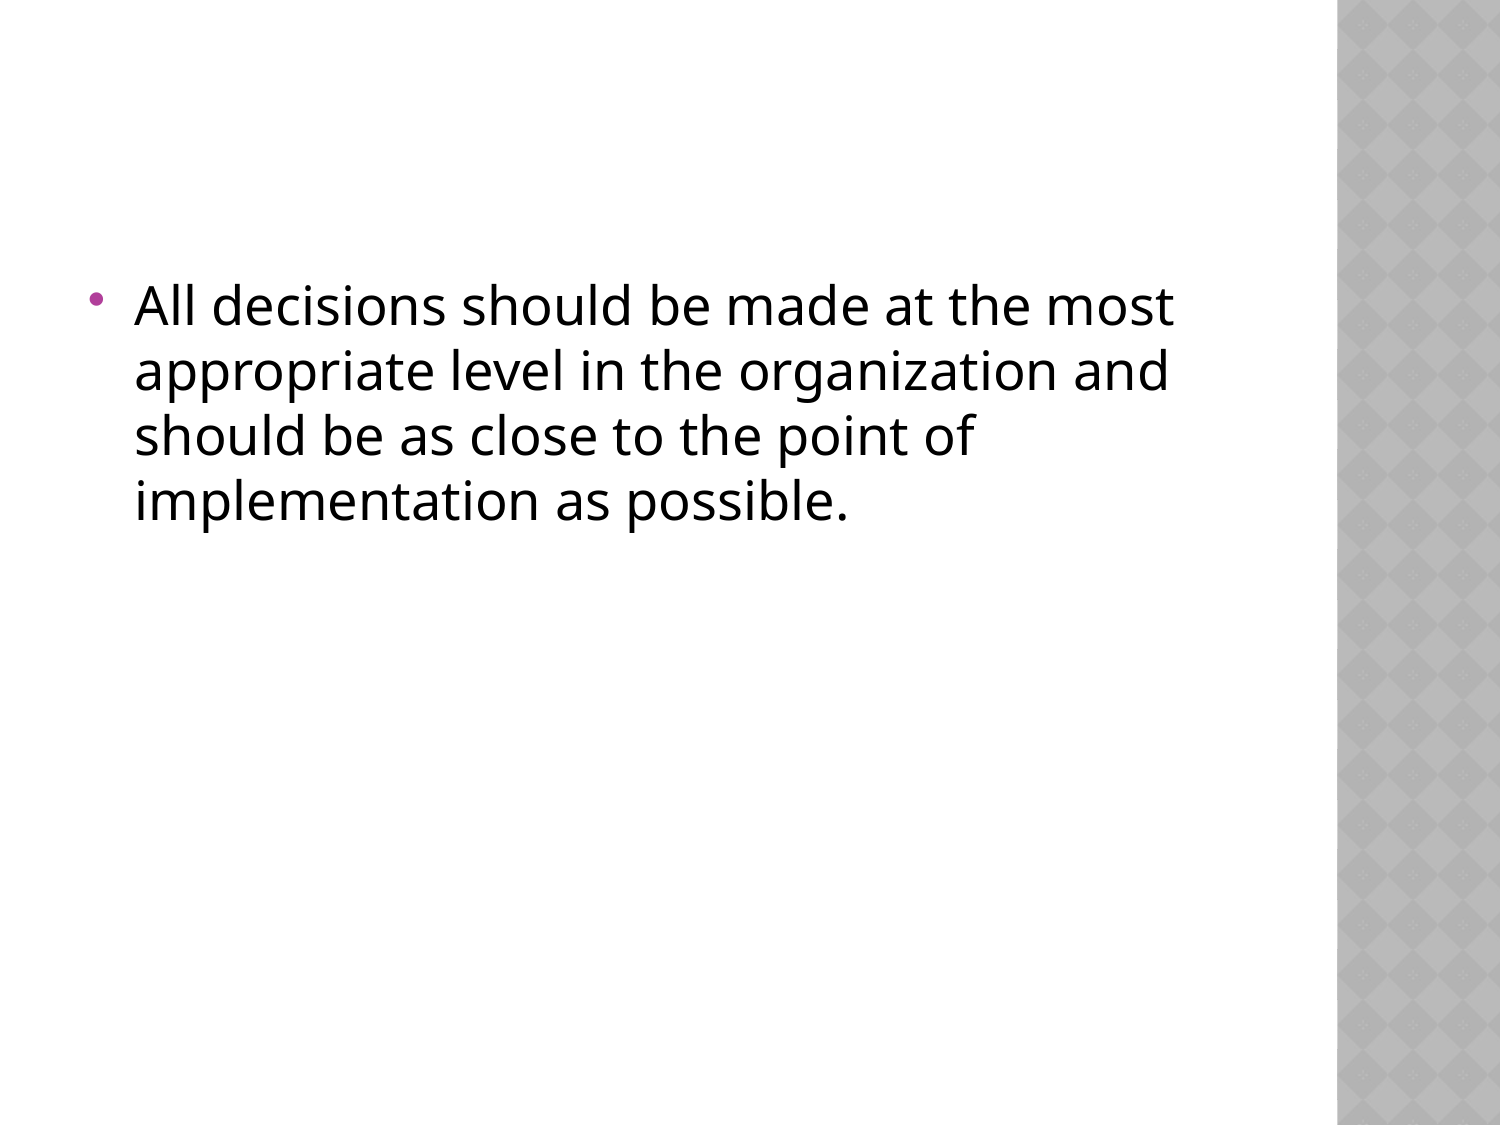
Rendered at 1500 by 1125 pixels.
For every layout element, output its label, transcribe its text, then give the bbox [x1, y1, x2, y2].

list All decisions should be made at the most appropriate level in the organization and should be as close to the point of implementation as possible. [75, 264, 1263, 1059]
